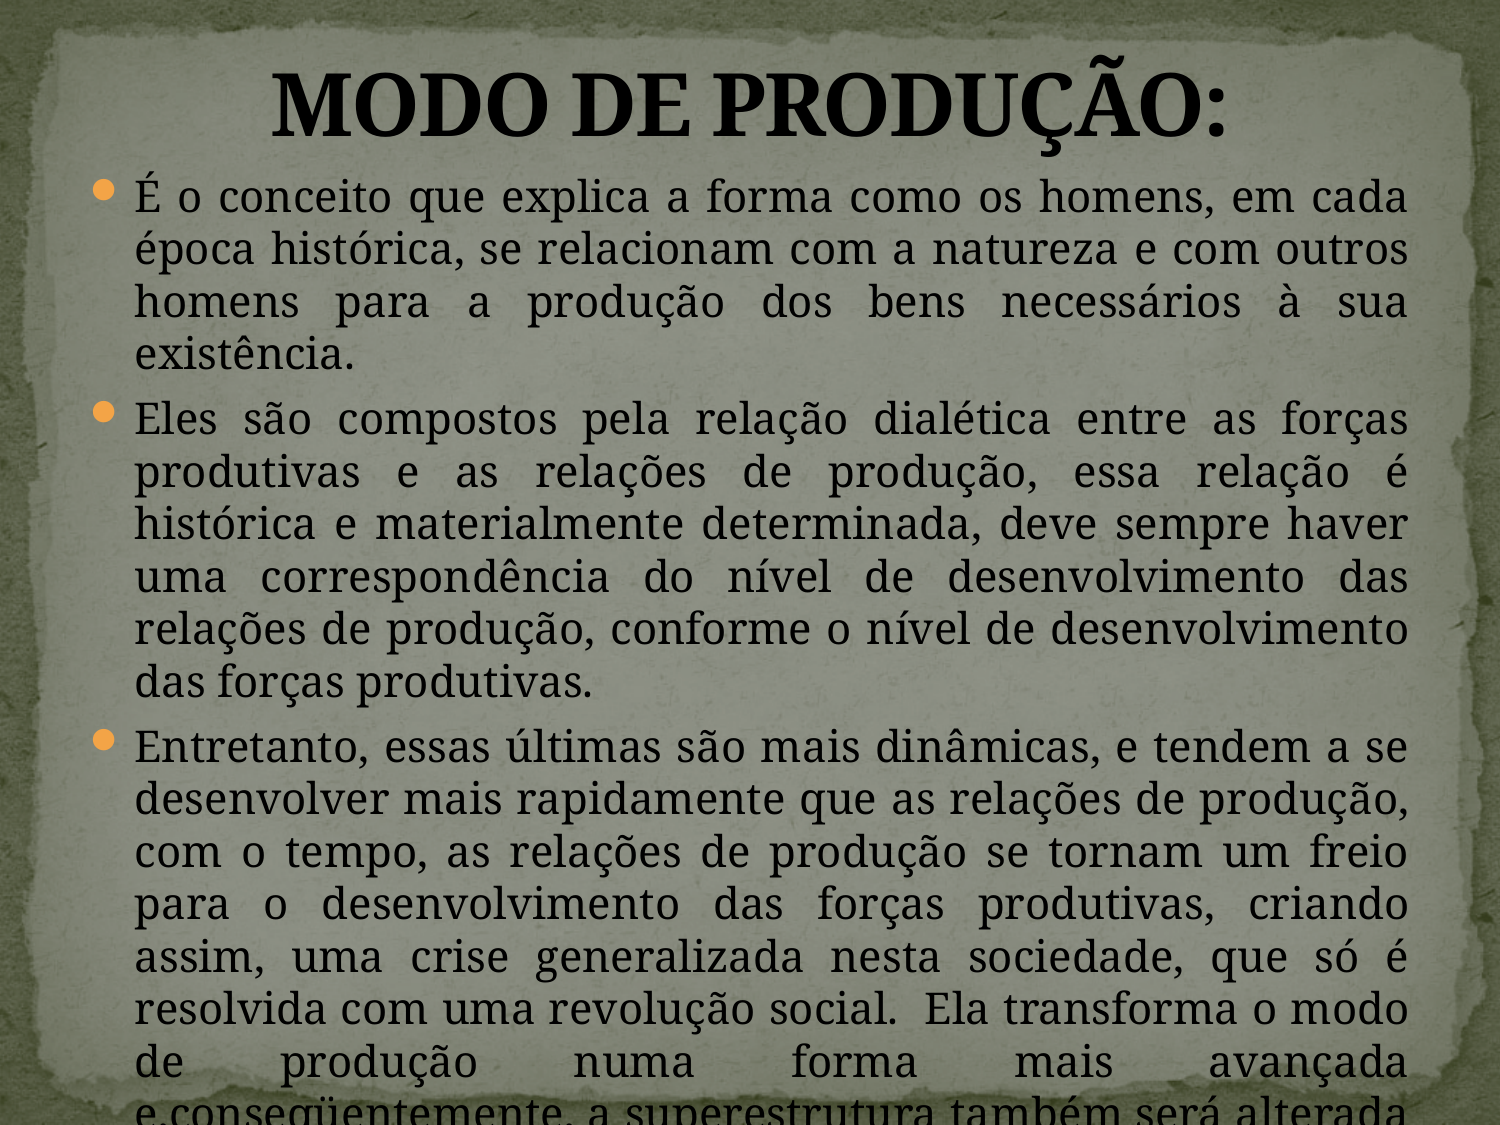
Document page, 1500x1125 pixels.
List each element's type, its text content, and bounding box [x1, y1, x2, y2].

list É o conceito que explica a forma como os homens, em cada época histórica, se relacionam com a natureza e com outros homens para a produção dos bens necessários à sua existência. Eles são compostos pela relação dialética entre as forças produtivas e as relações de produção, essa relação é histórica e materialmente determinada, deve sempre haver uma correspondência do nível de desenvolvimento das relações de produção, conforme o nível de desenvolvimento das forças produtivas. Entretanto, essas últimas são mais dinâmicas, e tendem a se desenvolver mais rapidamente que as relações de produção, com o tempo, as relações de produção se tornam um freio para o desenvolvimento das forças produtivas, criando assim, uma crise generalizada nesta sociedade, que só é resolvida com uma revolução social. Ela transforma o modo de produção numa forma mais avançada e,conseqüentemente, a superestrutura também será alterada mais cedo ou mais tarde. [75, 161, 1425, 1094]
title MODO DE PRODUÇÃO: [74, 24, 1425, 161]
